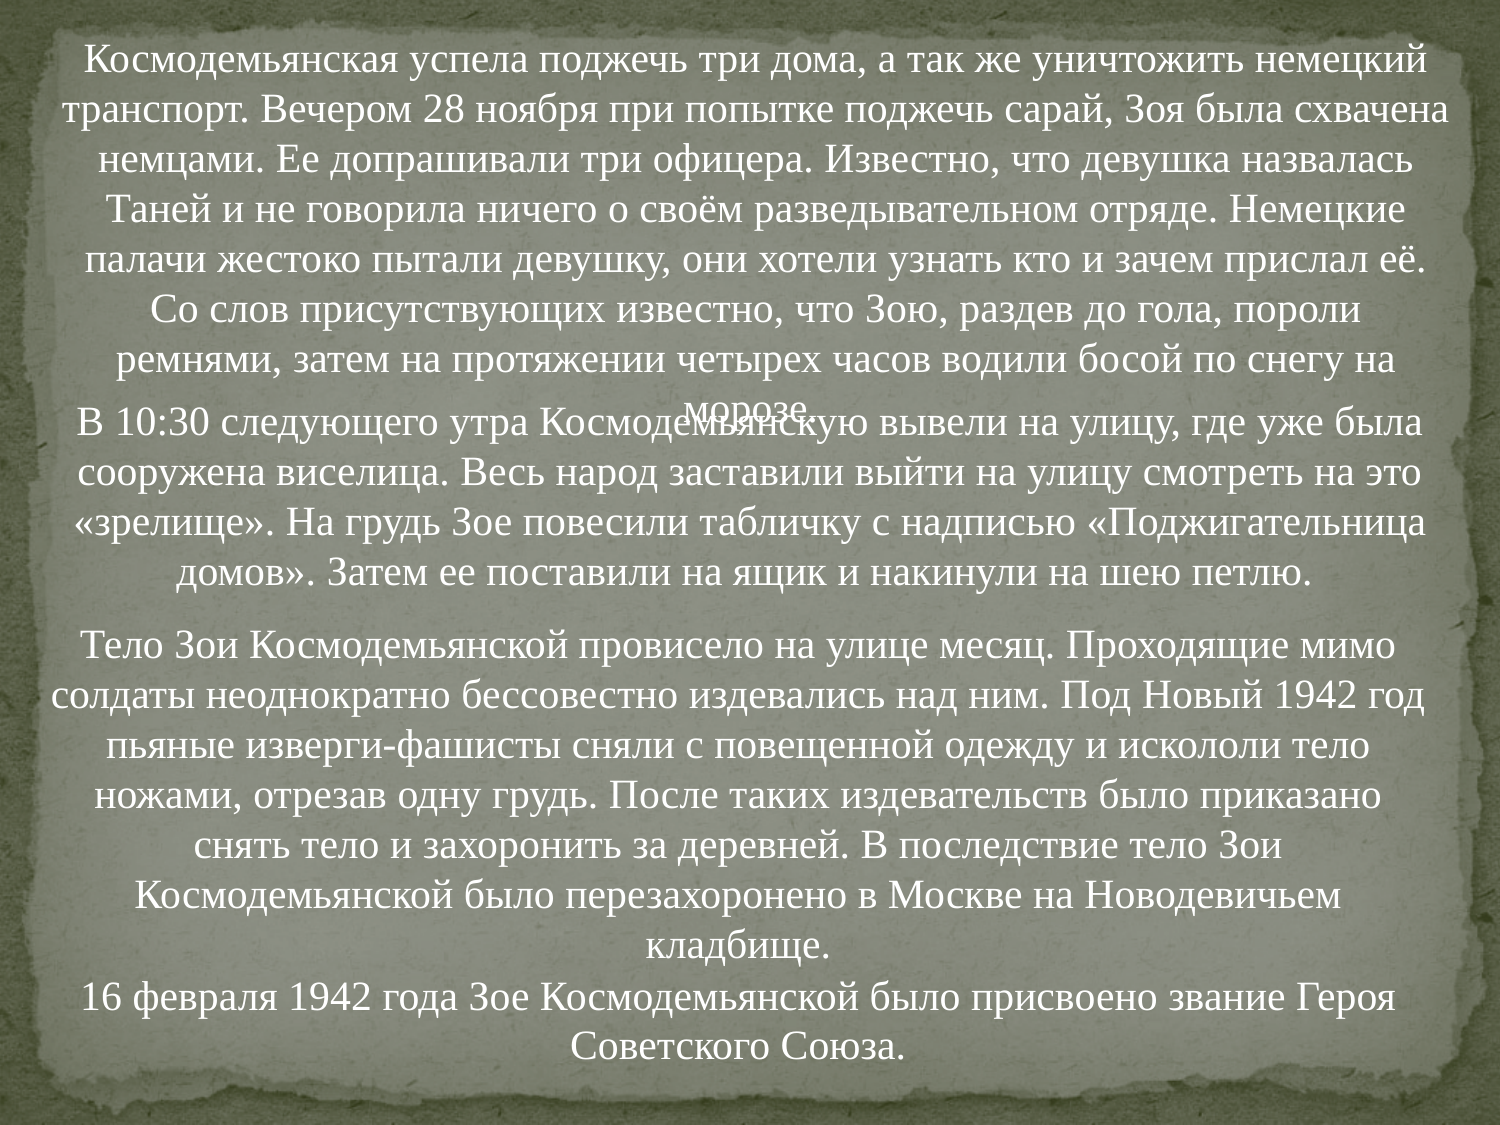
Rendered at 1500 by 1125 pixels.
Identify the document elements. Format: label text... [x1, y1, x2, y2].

text_box В 10:30 следующего утра Космодемьянскую вывели на улицу, где уже была сооружена виселица. Весь народ заставили выйти на улицу смотреть на это «зрелище». На грудь Зое повесили табличку с надписью «Поджигательница домов». Затем ее поставили на ящик и накинули на шею петлю. [0, 386, 1500, 602]
text_box Тело Зои Космодемьянской провисело на улице месяц. Проходящие мимо солдаты неоднократно бессовестно издевались над ним. Под Новый 1942 год пьяные изверги-фашисты сняли с повещенной одежду и искололи тело ножами, отрезав одну грудь. После таких издевательств было приказано снять тело и захоронить за деревней. В последствие тело Зои Космодемьянской было перезахоронено в Москве на Новодевичьем кладбище. [35, 609, 1442, 960]
text_box 16 февраля 1942 года Зое Космодемьянской было присвоено звание Героя Советского Союза. [35, 960, 1442, 1076]
text_box Космодемьянская успела поджечь три дома, а так же уничтожить немецкий транспорт. Вечером 28 ноября при попытке поджечь сарай, Зоя была схвачена немцами. Ее допрашивали три офицера. Известно, что девушка назвалась Таней и не говорила ничего о своём разведывательном отряде. Немецкие палачи жестоко пытали девушку, они хотели узнать кто и зачем прислал её. Со слов присутствующих известно, что Зою, раздев до гола, пороли ремнями, затем на протяжении четырех часов водили босой по снегу на морозе. [46, 23, 1465, 386]
